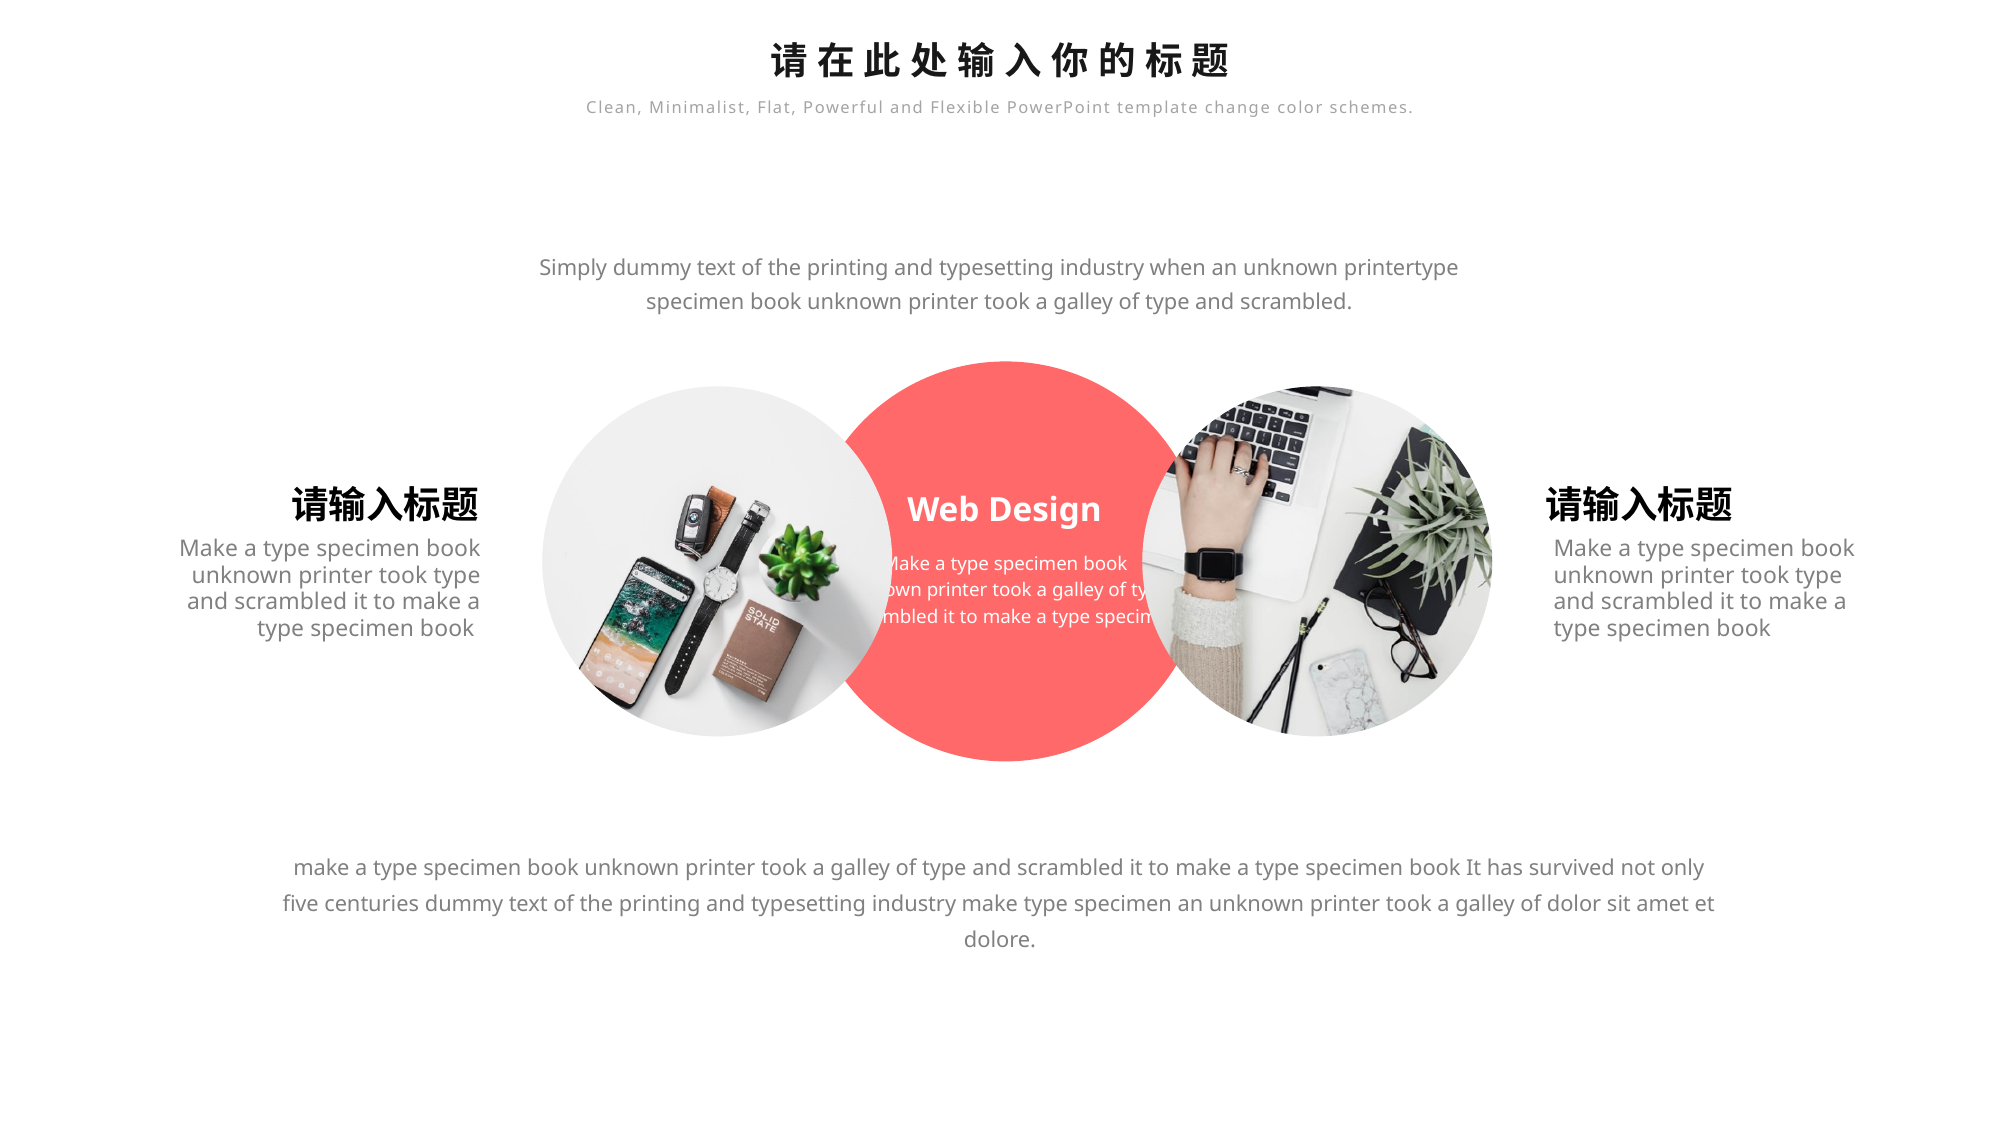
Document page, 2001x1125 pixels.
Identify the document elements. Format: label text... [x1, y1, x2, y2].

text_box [504, 36, 1495, 125]
text_box [893, 662, 1142, 762]
text_box 请输入标题 [236, 490, 533, 534]
text_box 请输入标题 [1493, 490, 1788, 533]
text_box Simply dummy text of the printing and typesetting industry when an unknown printertype specimen book unknown printer took a galley of type and scrambled. [483, 206, 1517, 321]
text_box Make a type specimen book unknown printer took type and scrambled it to make a type specimen book [1538, 500, 1882, 676]
picture [1142, 386, 1493, 737]
text_box [893, 360, 1142, 480]
text_box Web Design [893, 480, 1142, 513]
text_box Make a type specimen book unknown printer took a galley of type scrambled it to make a type specime [893, 513, 1142, 662]
picture [542, 386, 893, 737]
text_box make a type specimen book unknown printer took a galley of type and scrambled it to make a type specimen book It has survived not only five centuries dummy text of the printing and typesetting industry make type specimen an unknown printer took a galley of dolor sit amet et dolore. [261, 800, 1739, 1069]
text_box Make a type specimen book unknown printer took type and scrambled it to make a type specimen book [152, 500, 496, 676]
